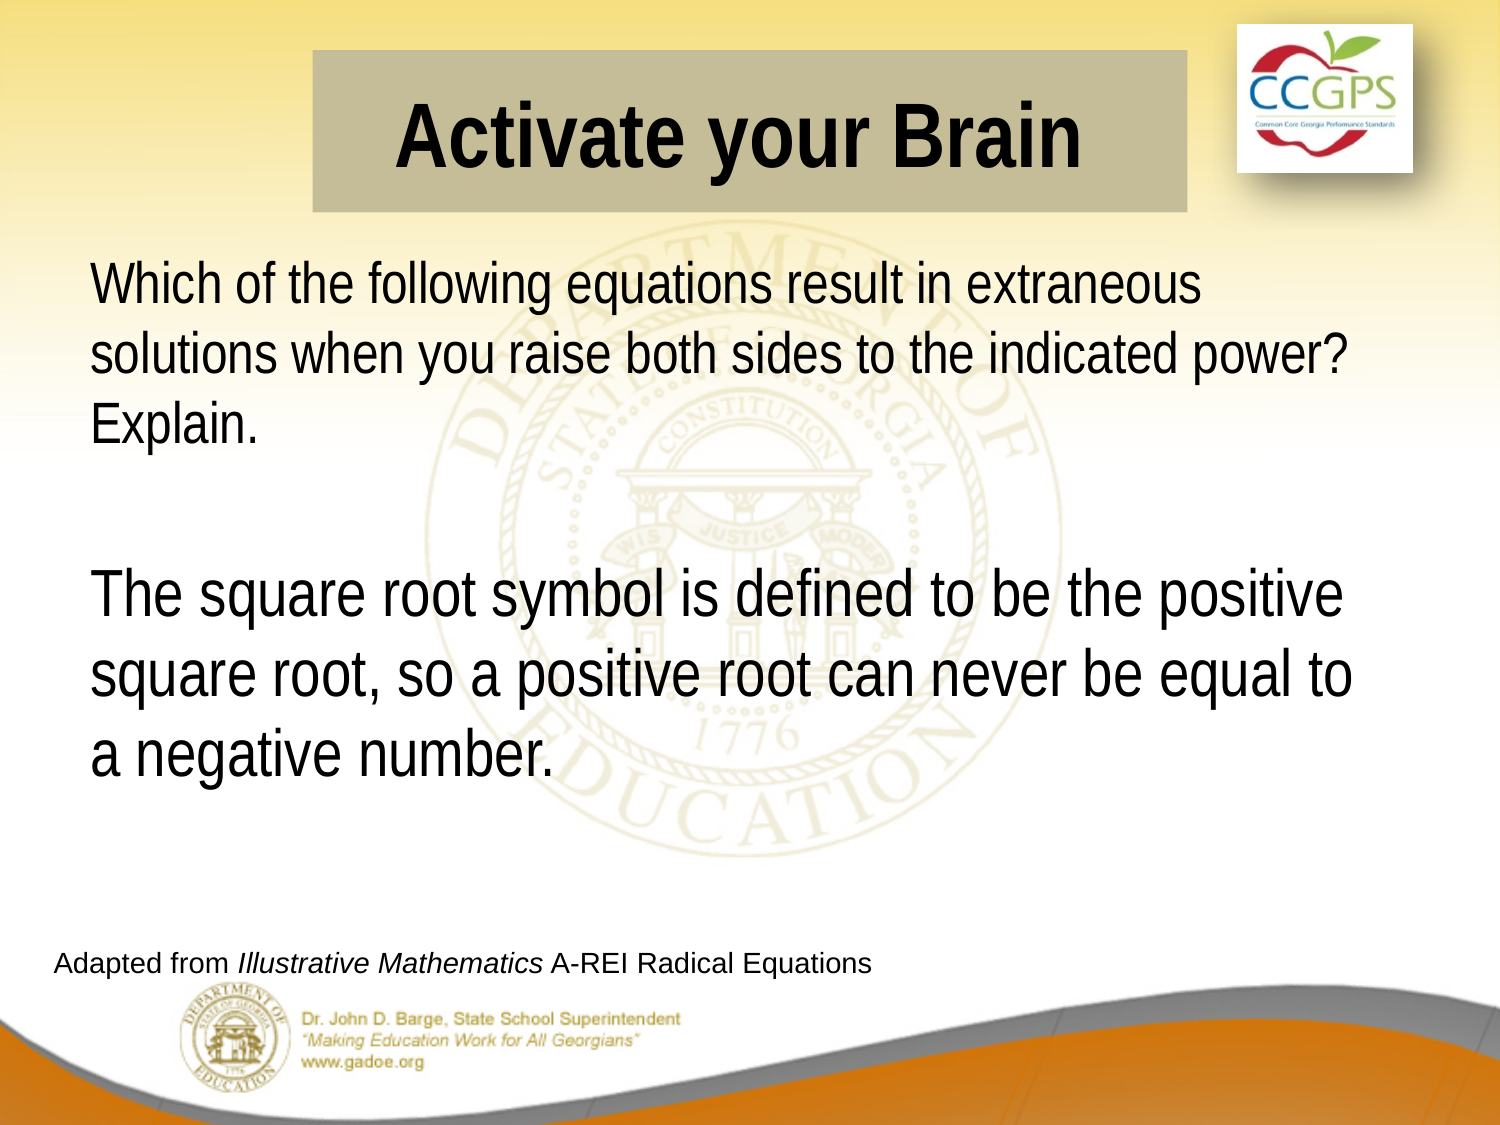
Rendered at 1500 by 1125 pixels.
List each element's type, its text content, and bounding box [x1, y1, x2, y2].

title Activate your Brain [312, 49, 1188, 213]
picture [0, 0, 1500, 1125]
text_box Adapted from Illustrative Mathematics A-REI Radical Equations [38, 936, 888, 987]
